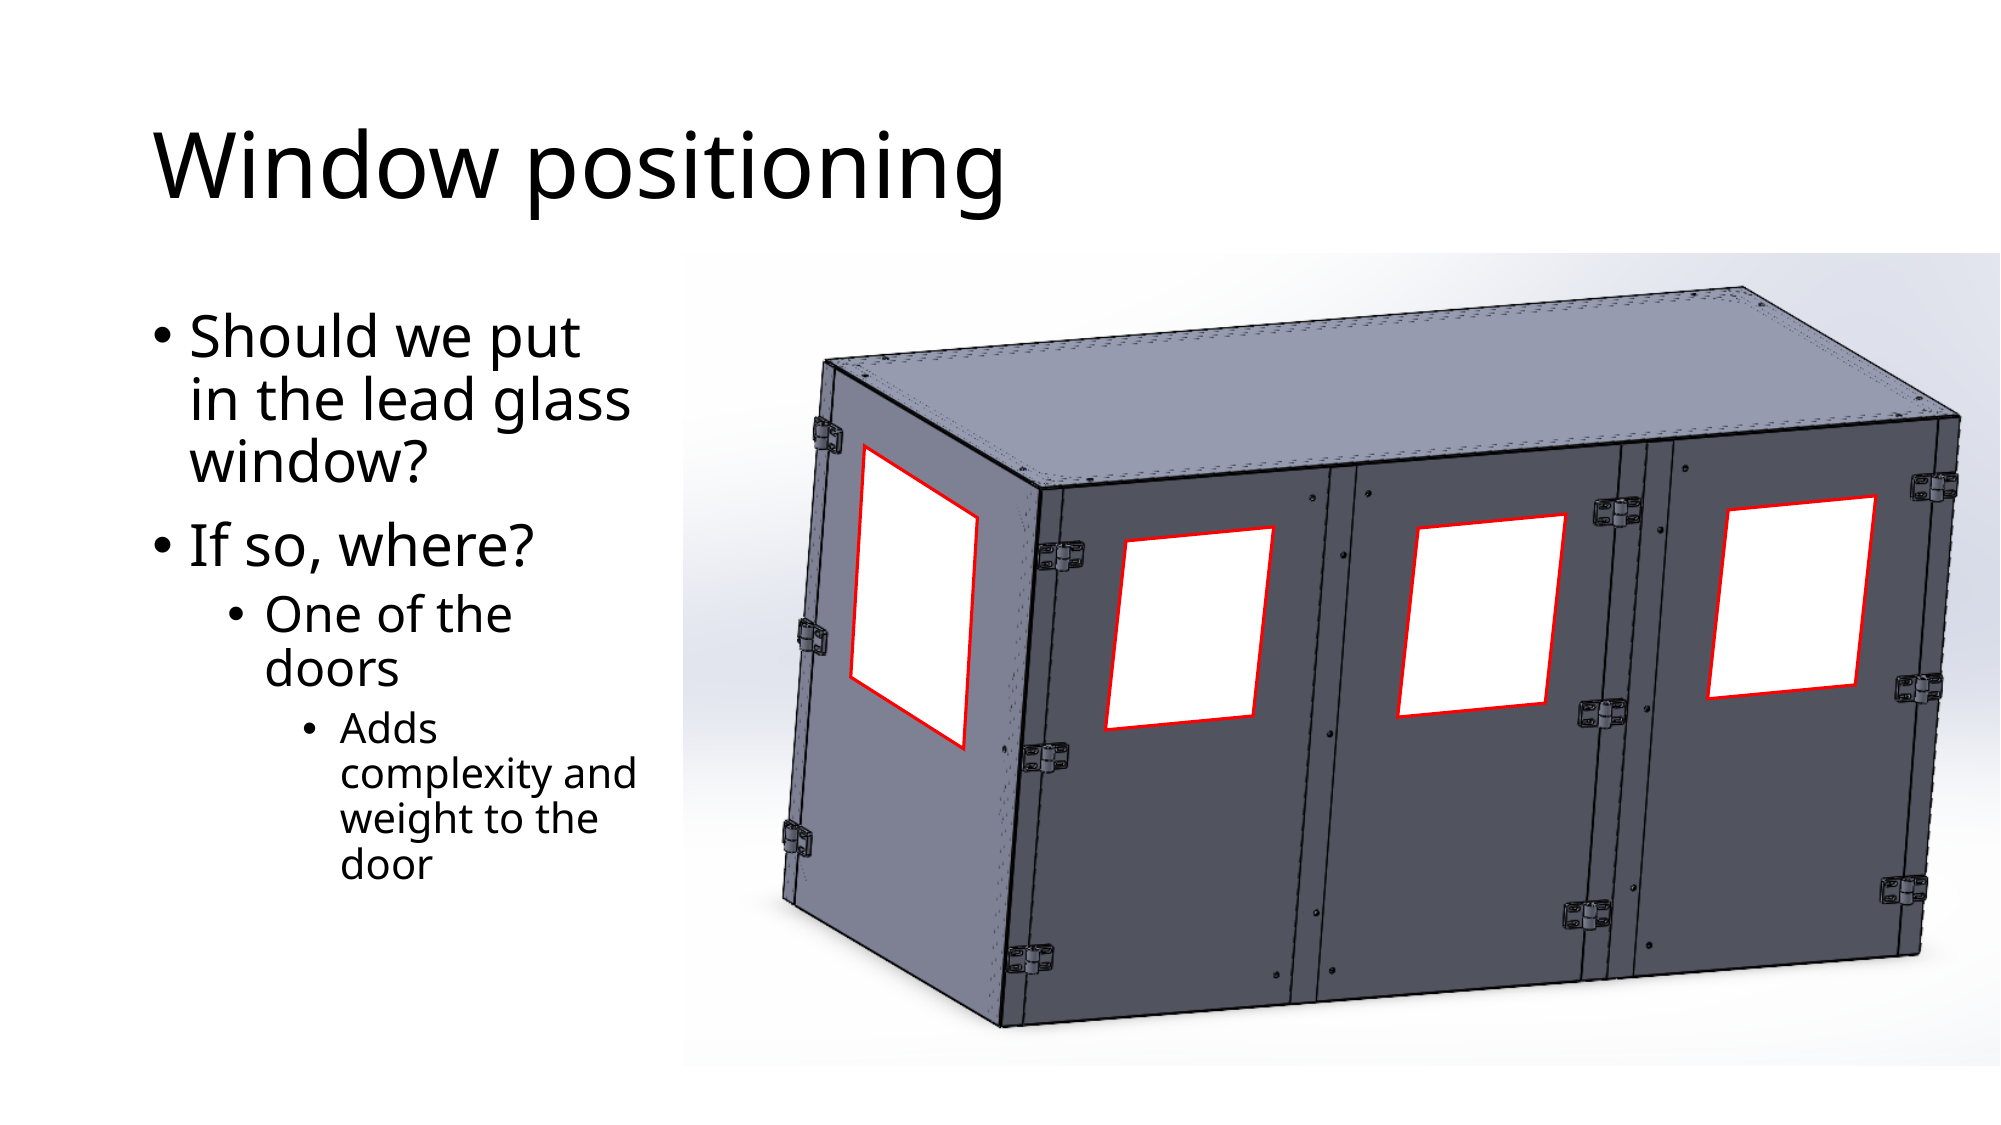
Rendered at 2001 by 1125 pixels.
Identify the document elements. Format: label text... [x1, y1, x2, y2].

list Should we put in the lead glass window? If so, where? One of the doors Adds complexity and weight to the door [137, 299, 658, 1014]
title Window positioning [137, 59, 1863, 278]
picture [682, 253, 2000, 1066]
